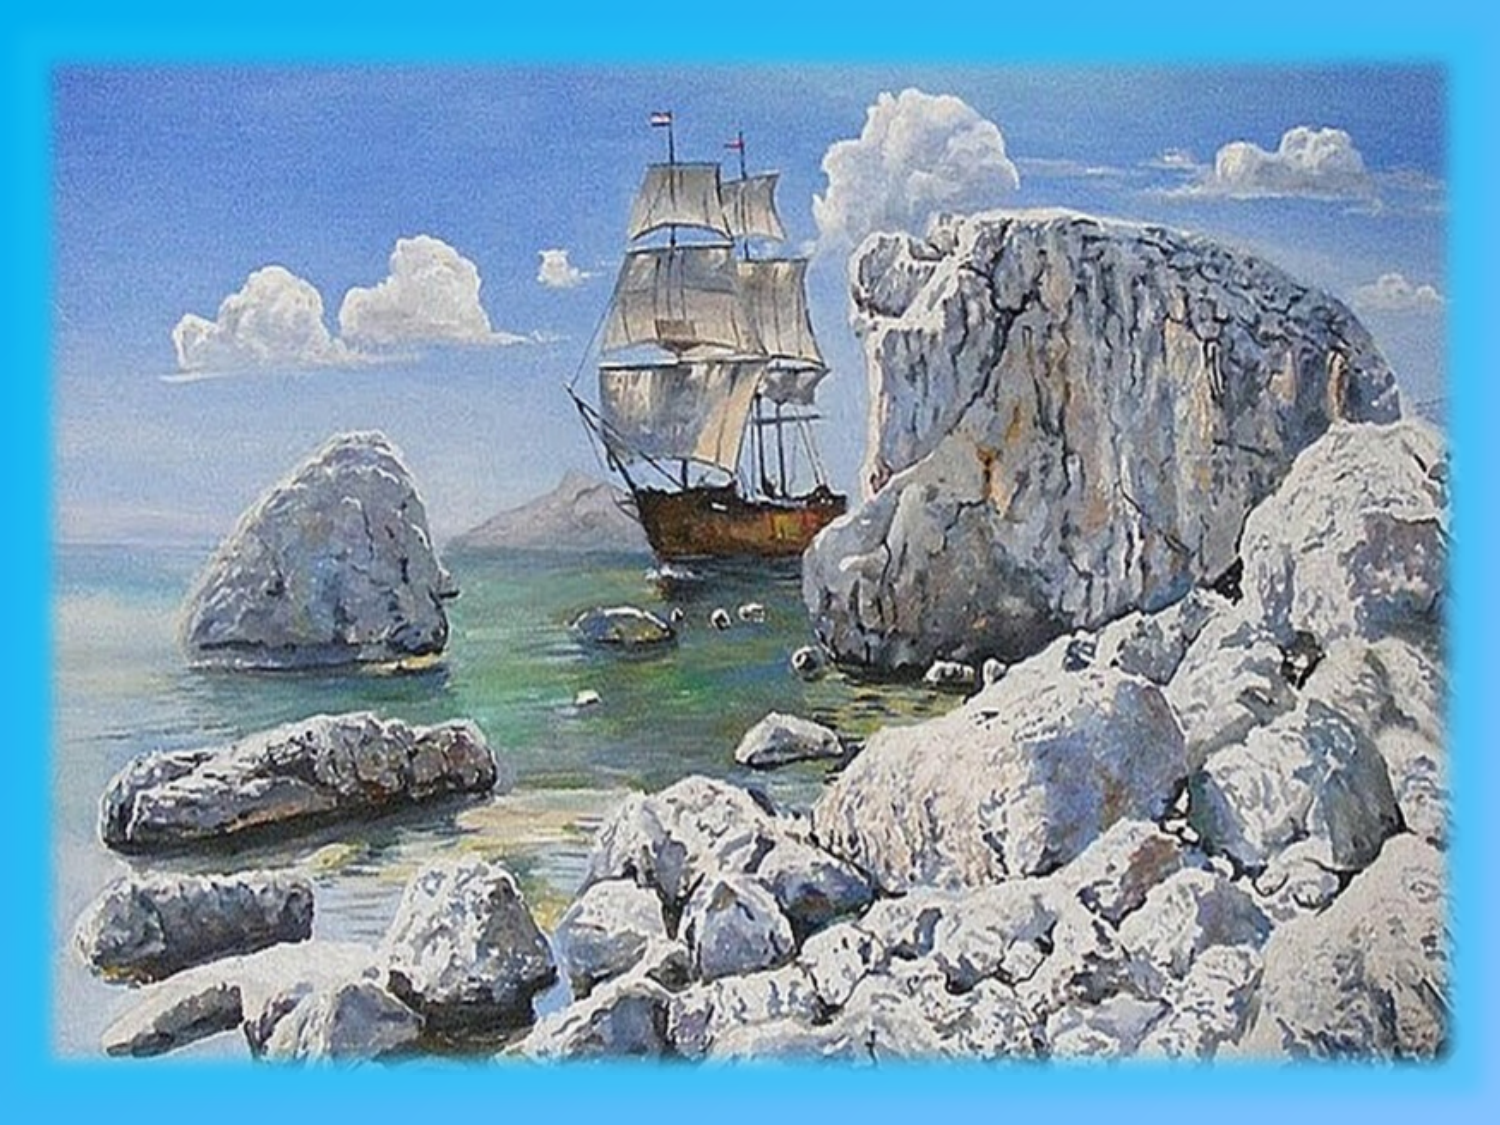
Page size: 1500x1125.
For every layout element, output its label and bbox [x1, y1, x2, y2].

picture [32, 46, 1466, 1075]
